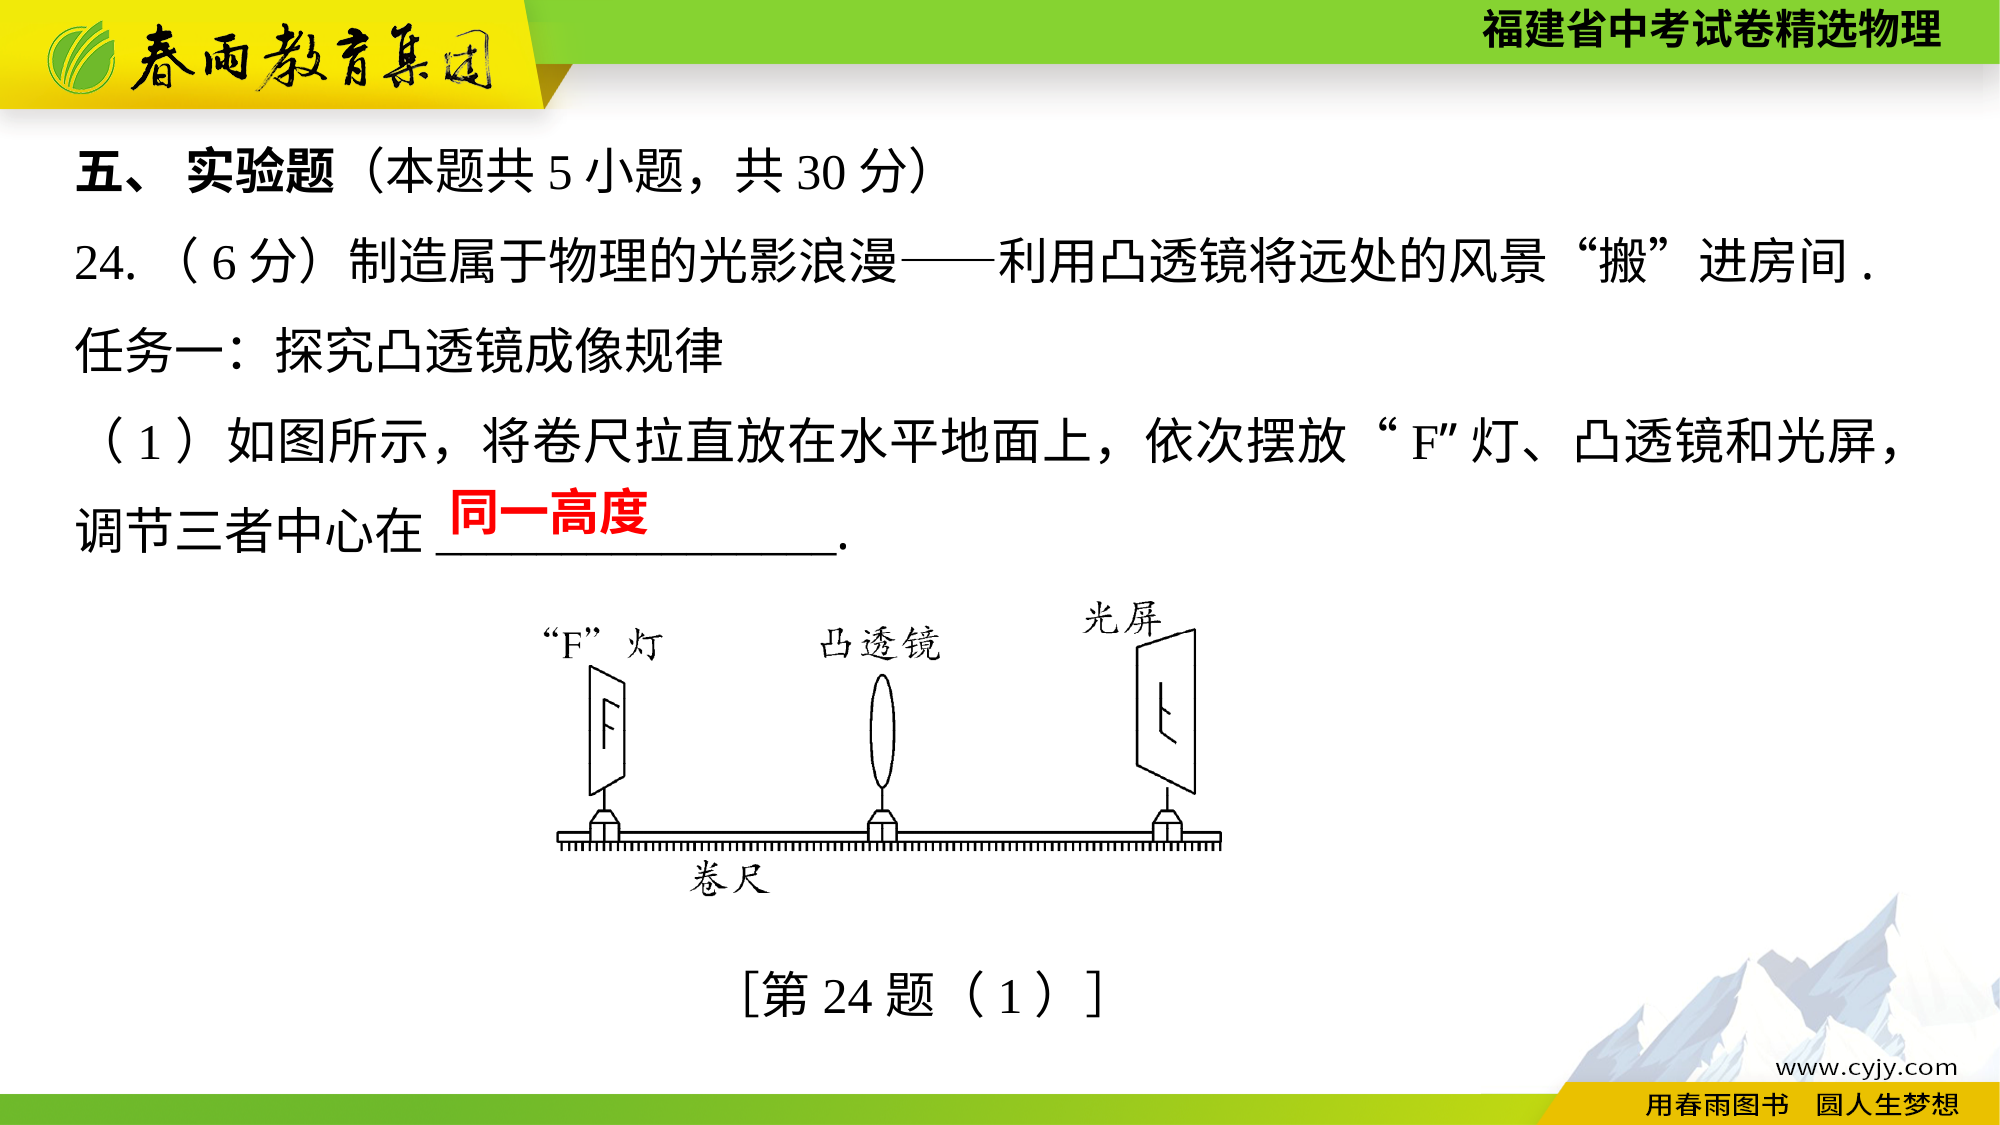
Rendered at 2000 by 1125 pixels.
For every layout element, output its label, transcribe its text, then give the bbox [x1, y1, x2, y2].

text_box ［第24题（1）］ [695, 926, 1201, 1031]
text_box 同一高度 [435, 472, 715, 548]
picture [0, 0, 2000, 1125]
list 五、 实验题（本题共5小题，共30分） 24.（6分）制造属于物理的光影浪漫——利用凸透镜将远处的风景“搬”进房间. 任务一：探究凸透镜成像规律 （1）如图所示，将卷尺拉直放在水平地面上，依次摆放“F”灯、凸透镜和光屏，调节三者中心在________________. [59, 101, 1944, 560]
